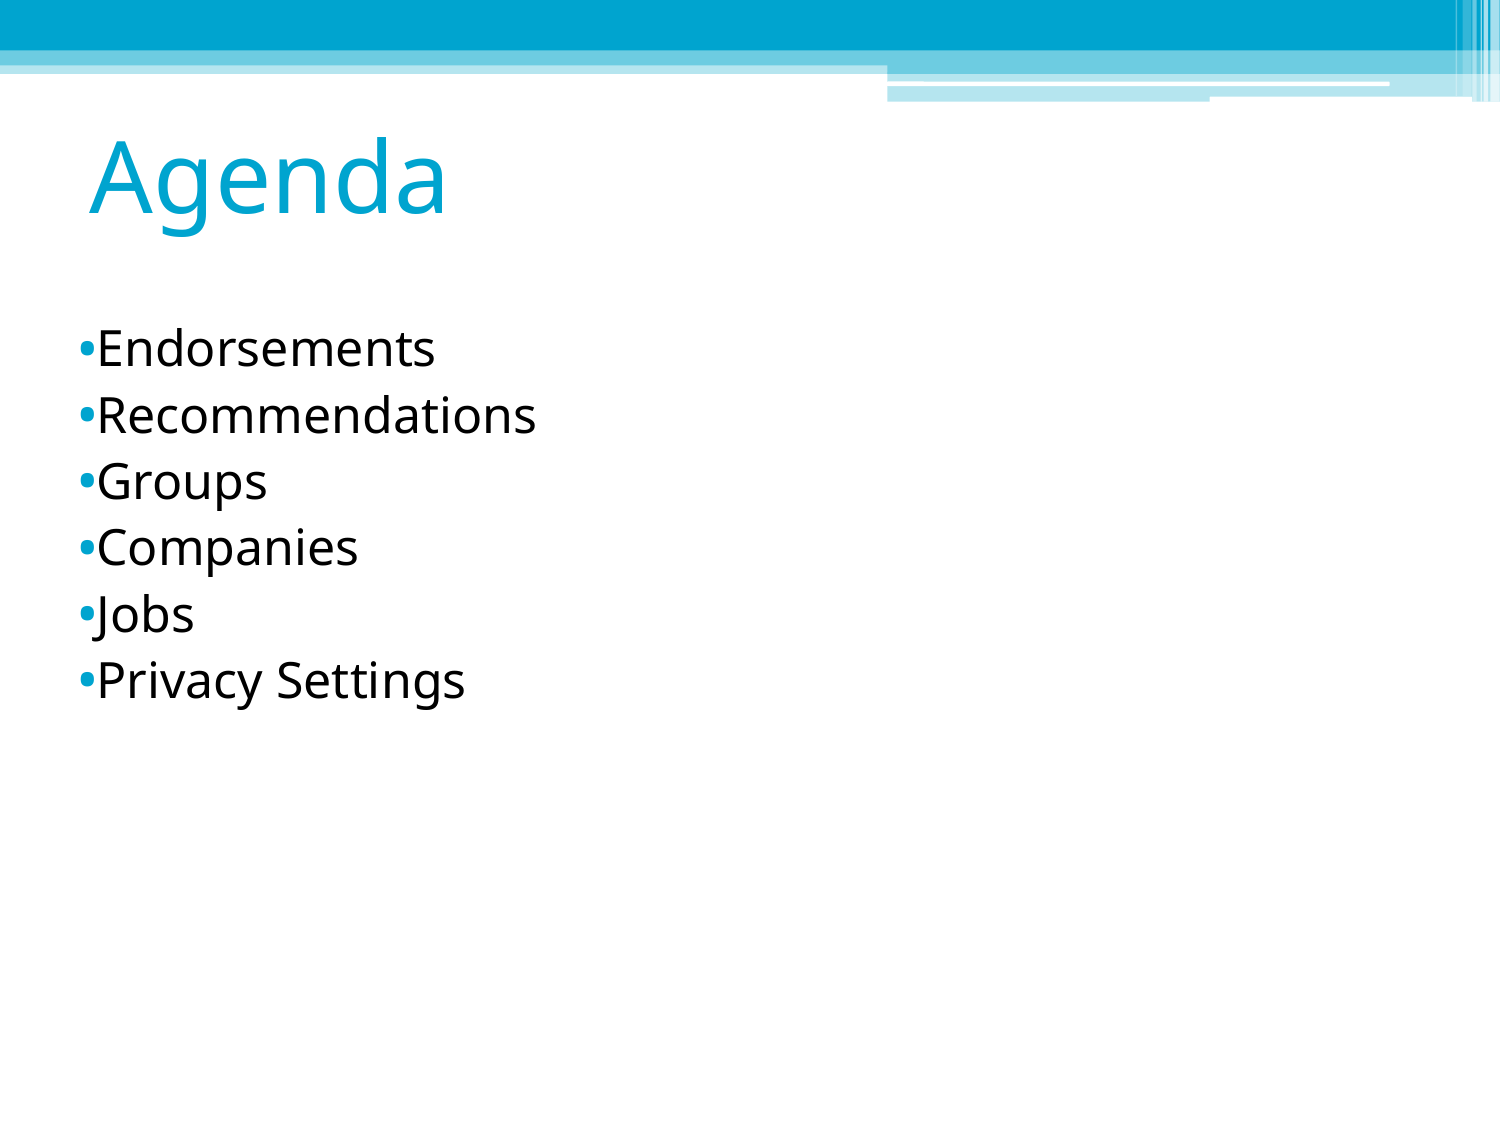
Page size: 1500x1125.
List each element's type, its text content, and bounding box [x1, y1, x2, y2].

title Agenda [75, 85, 1425, 261]
list Endorsements Recommendations Groups Companies Jobs Privacy Settings [63, 309, 1414, 1019]
